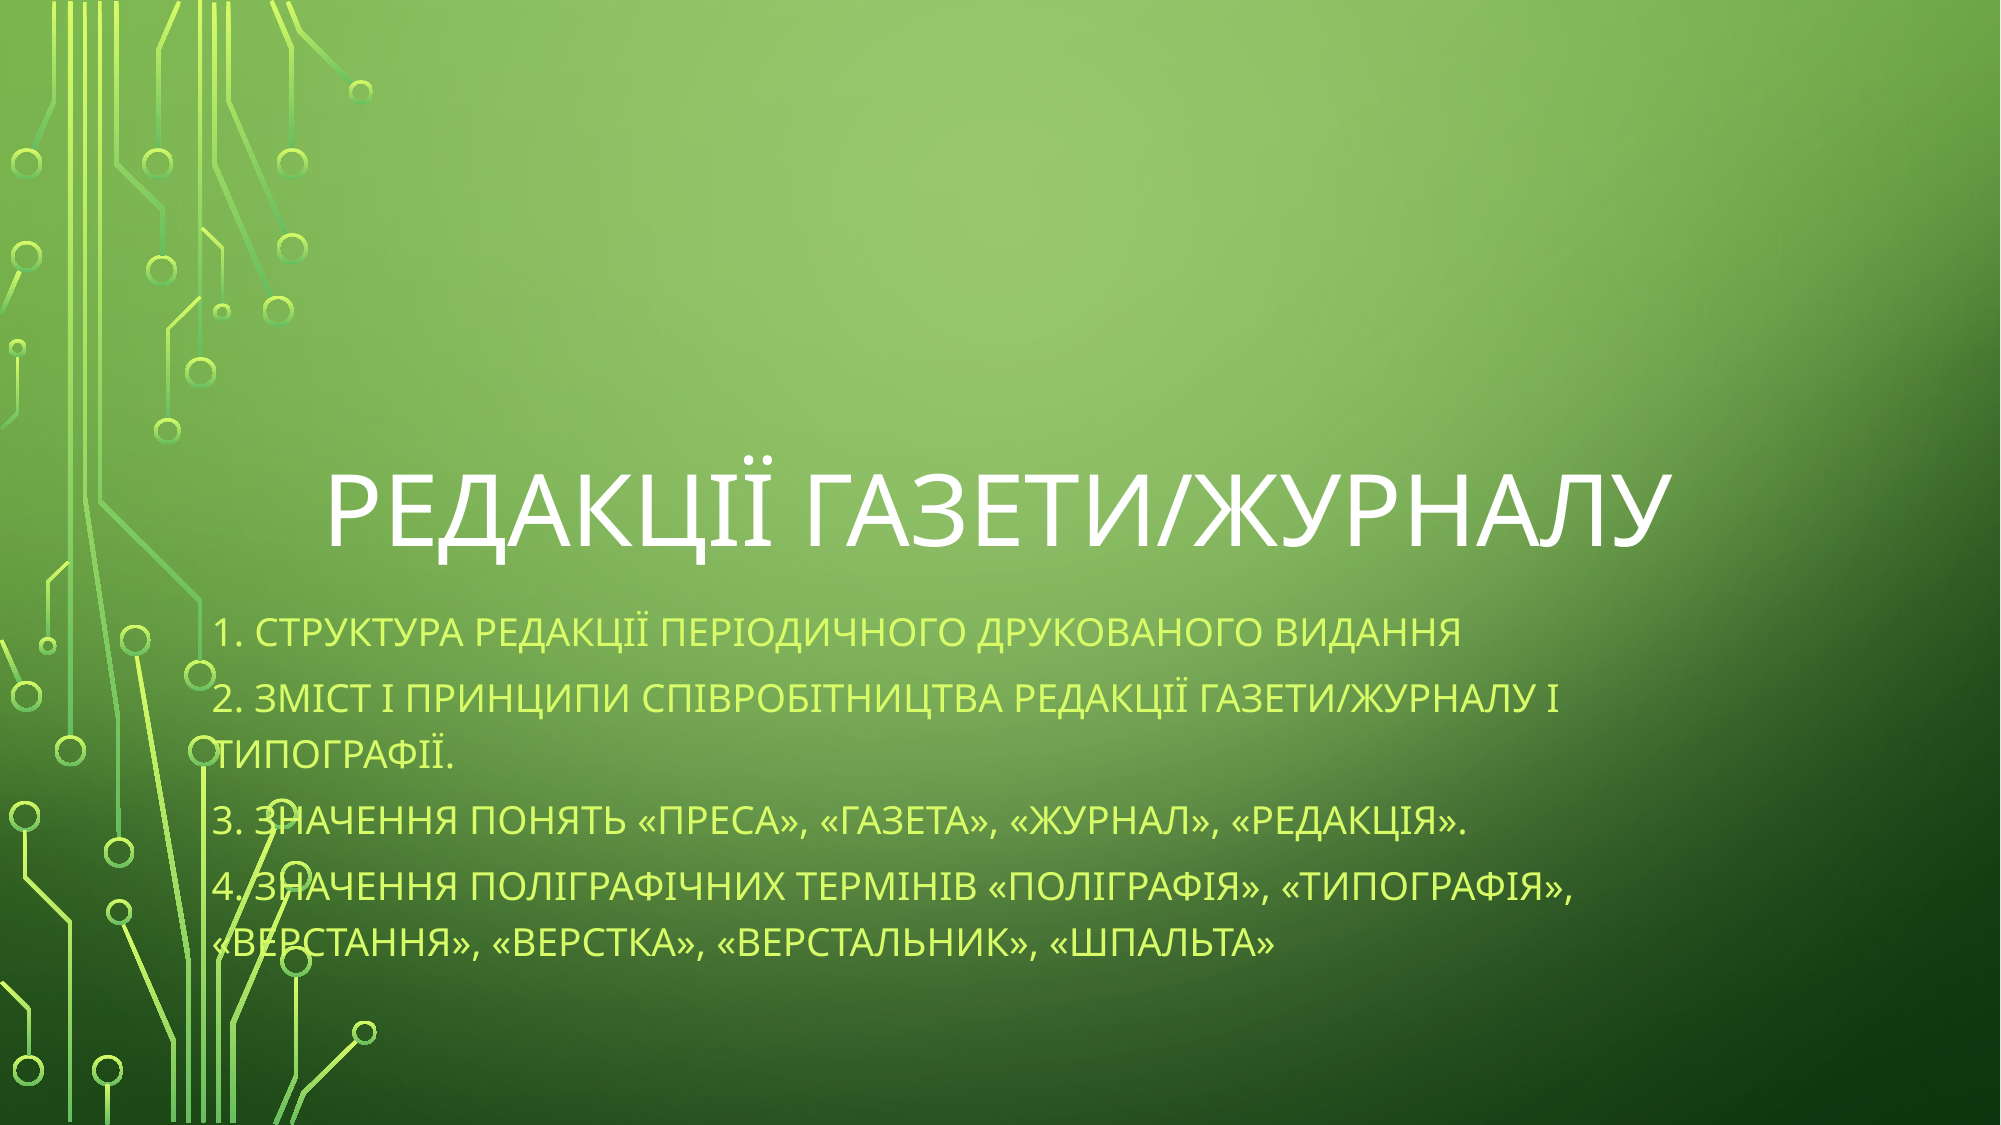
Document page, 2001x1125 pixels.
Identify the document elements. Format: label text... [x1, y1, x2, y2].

title Редакції газети/журналу [307, 184, 1750, 576]
subtitle 1. Структура редакції періодичного друкованого видання 2. Зміст і принципи співробітництва редакції газети/журналу і типографії. 3. Значення понять «преса», «газета», «журнал», «редакція». 4. Значення поліграфічних термінів «поліграфія», «типографія», «верстання», «верстка», «верстальник», «шпальта» [196, 590, 1750, 983]
